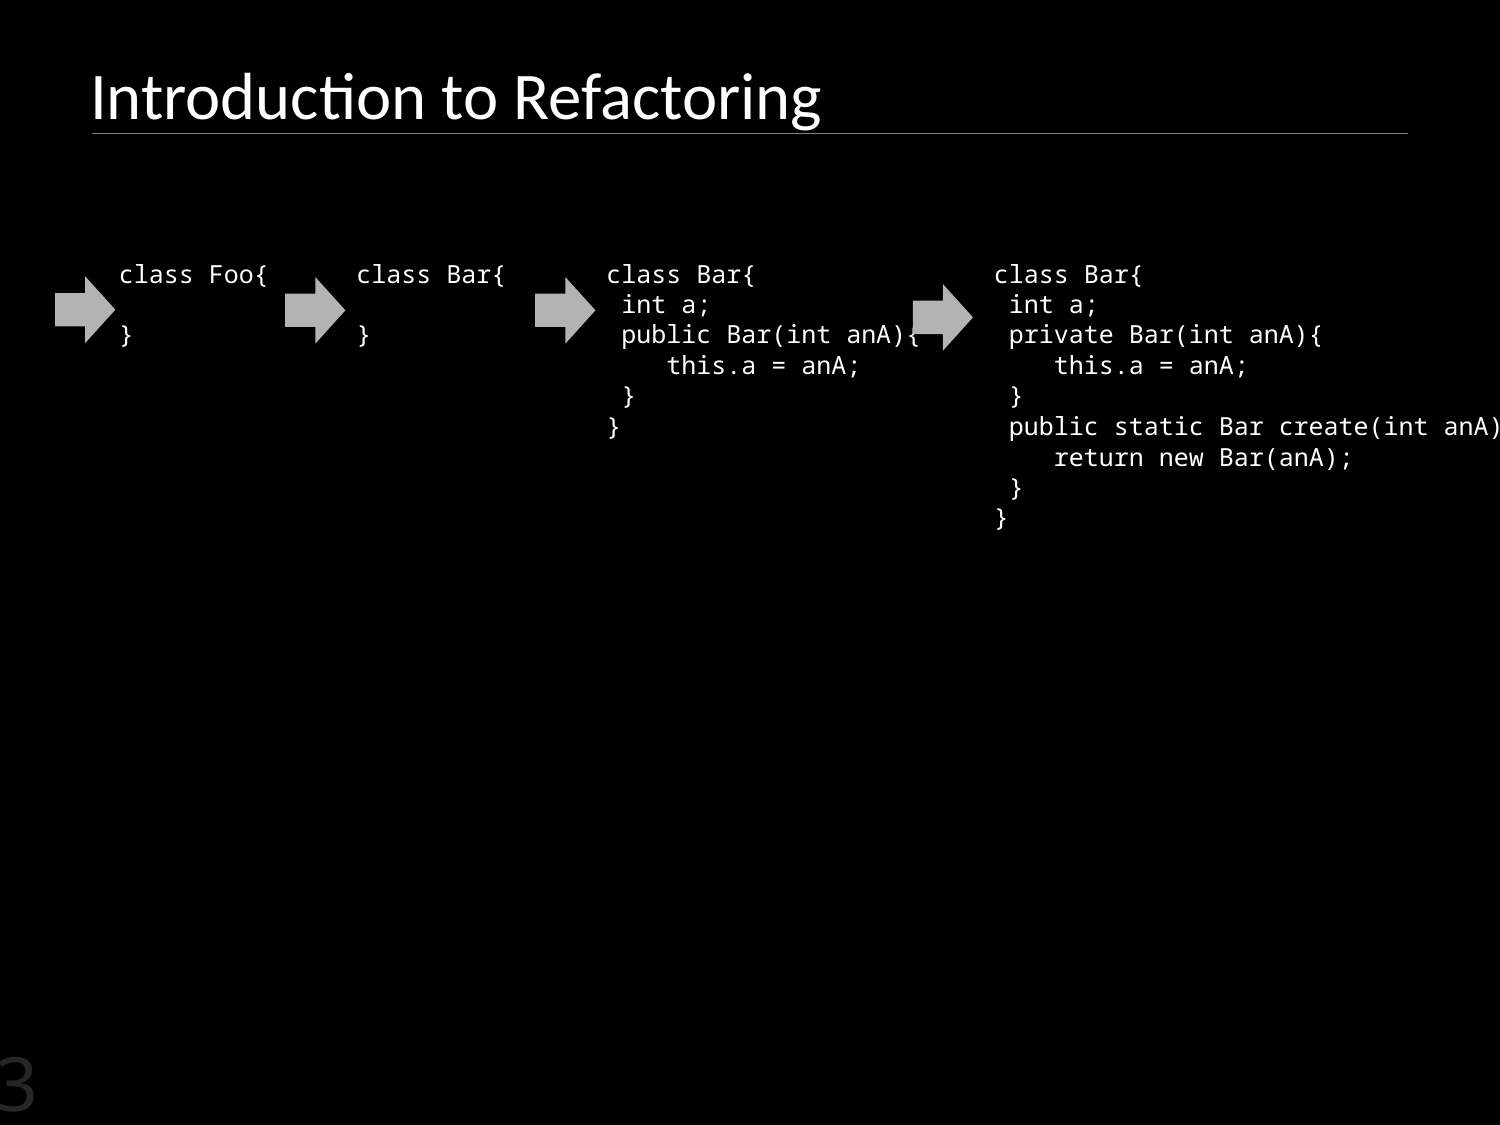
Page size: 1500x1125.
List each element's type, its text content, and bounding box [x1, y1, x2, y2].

text_box [55, 276, 116, 344]
slide_number 3 [0, 1060, 346, 1125]
text_box [285, 277, 346, 344]
text_box class Bar{ } [341, 261, 530, 355]
text_box [912, 284, 973, 351]
title Introduction to Refactoring [74, 44, 1426, 233]
text_box [535, 277, 596, 344]
text_box class Foo{ } [104, 261, 292, 355]
text_box class Bar{ int a; private Bar(int anA){ this.a = anA; } public static Bar create(int anA){ return new Bar(anA); } } [979, 261, 1500, 538]
text_box class Bar{ int a; public Bar(int anA){ this.a = anA; } } [591, 261, 979, 447]
